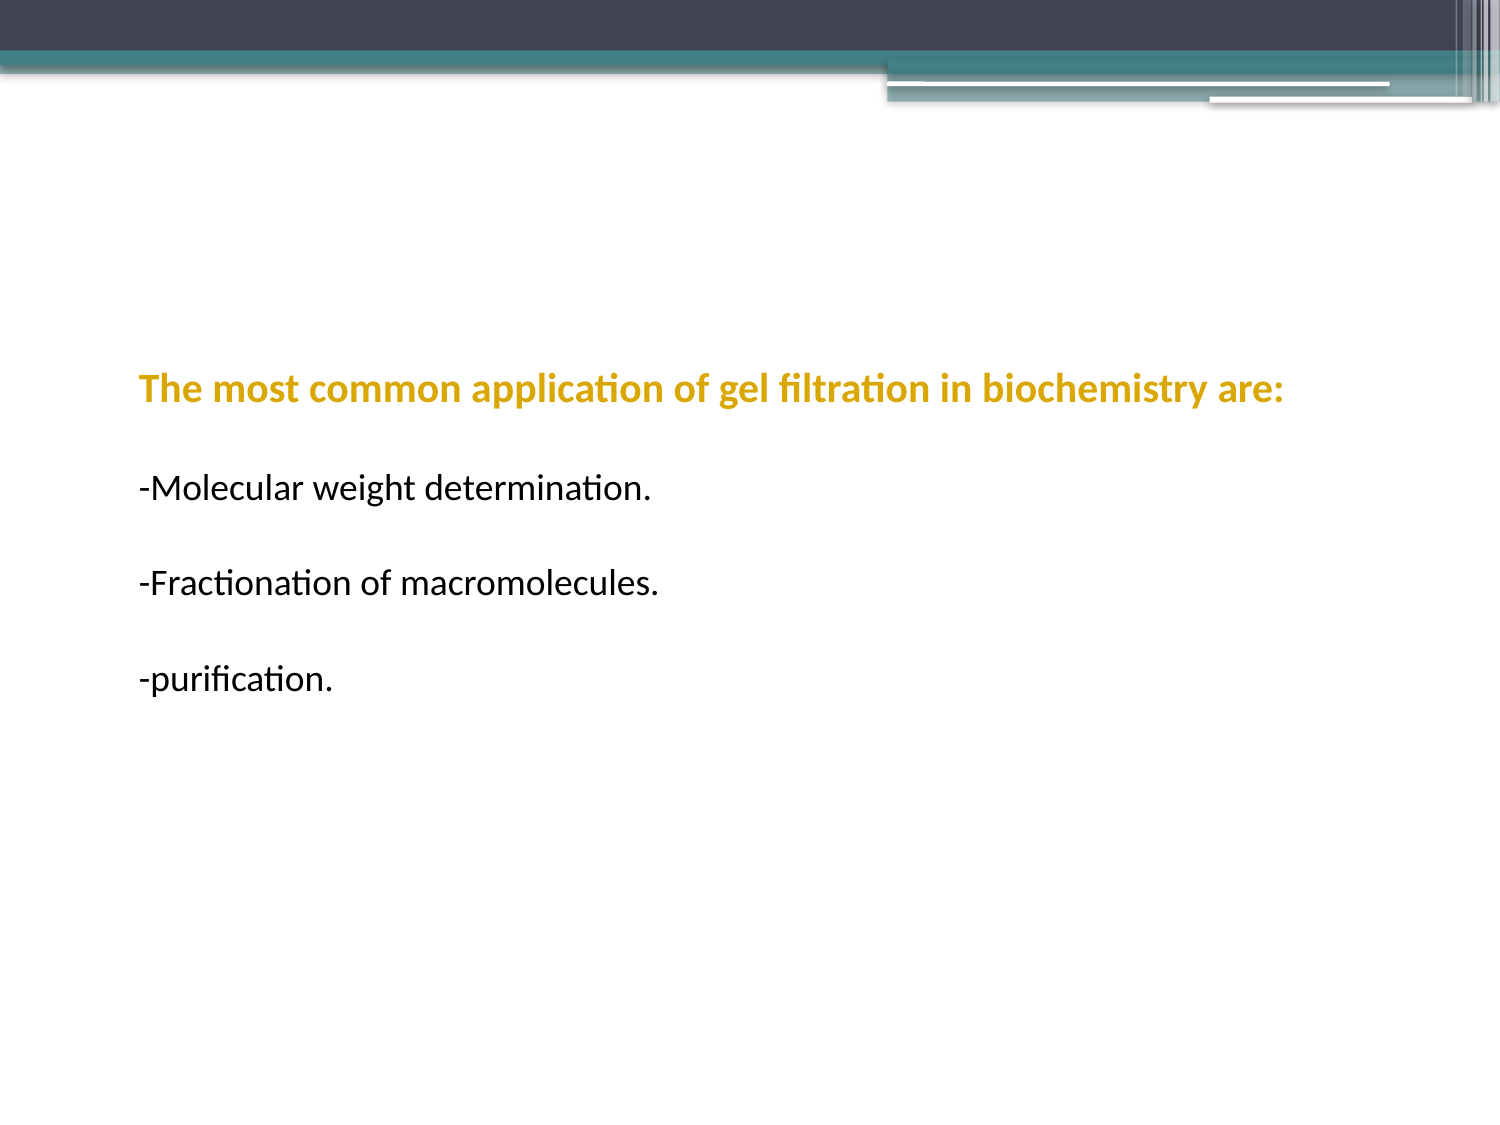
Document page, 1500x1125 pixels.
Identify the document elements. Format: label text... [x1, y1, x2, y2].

text_box The most common application of gel filtration in biochemistry are: -Molecular weight determination. -Fractionation of macromolecules. -purification. [123, 358, 1376, 708]
